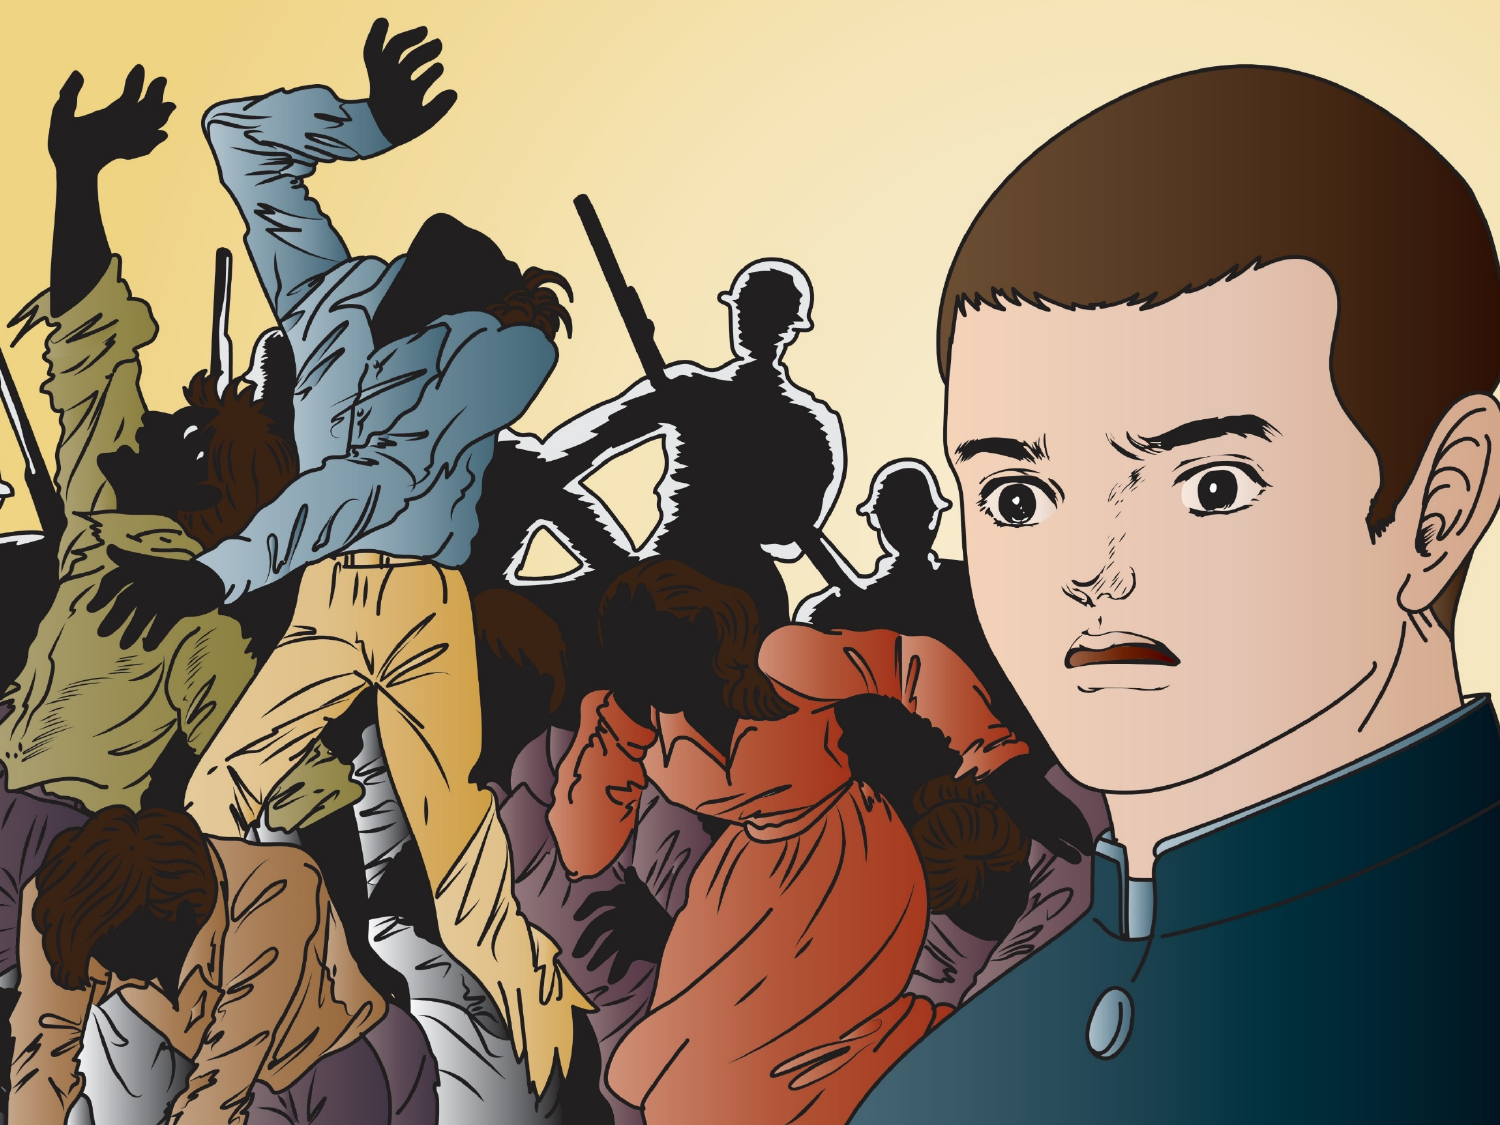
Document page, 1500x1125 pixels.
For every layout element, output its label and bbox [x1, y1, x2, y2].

list [0, 0, 1500, 1125]
